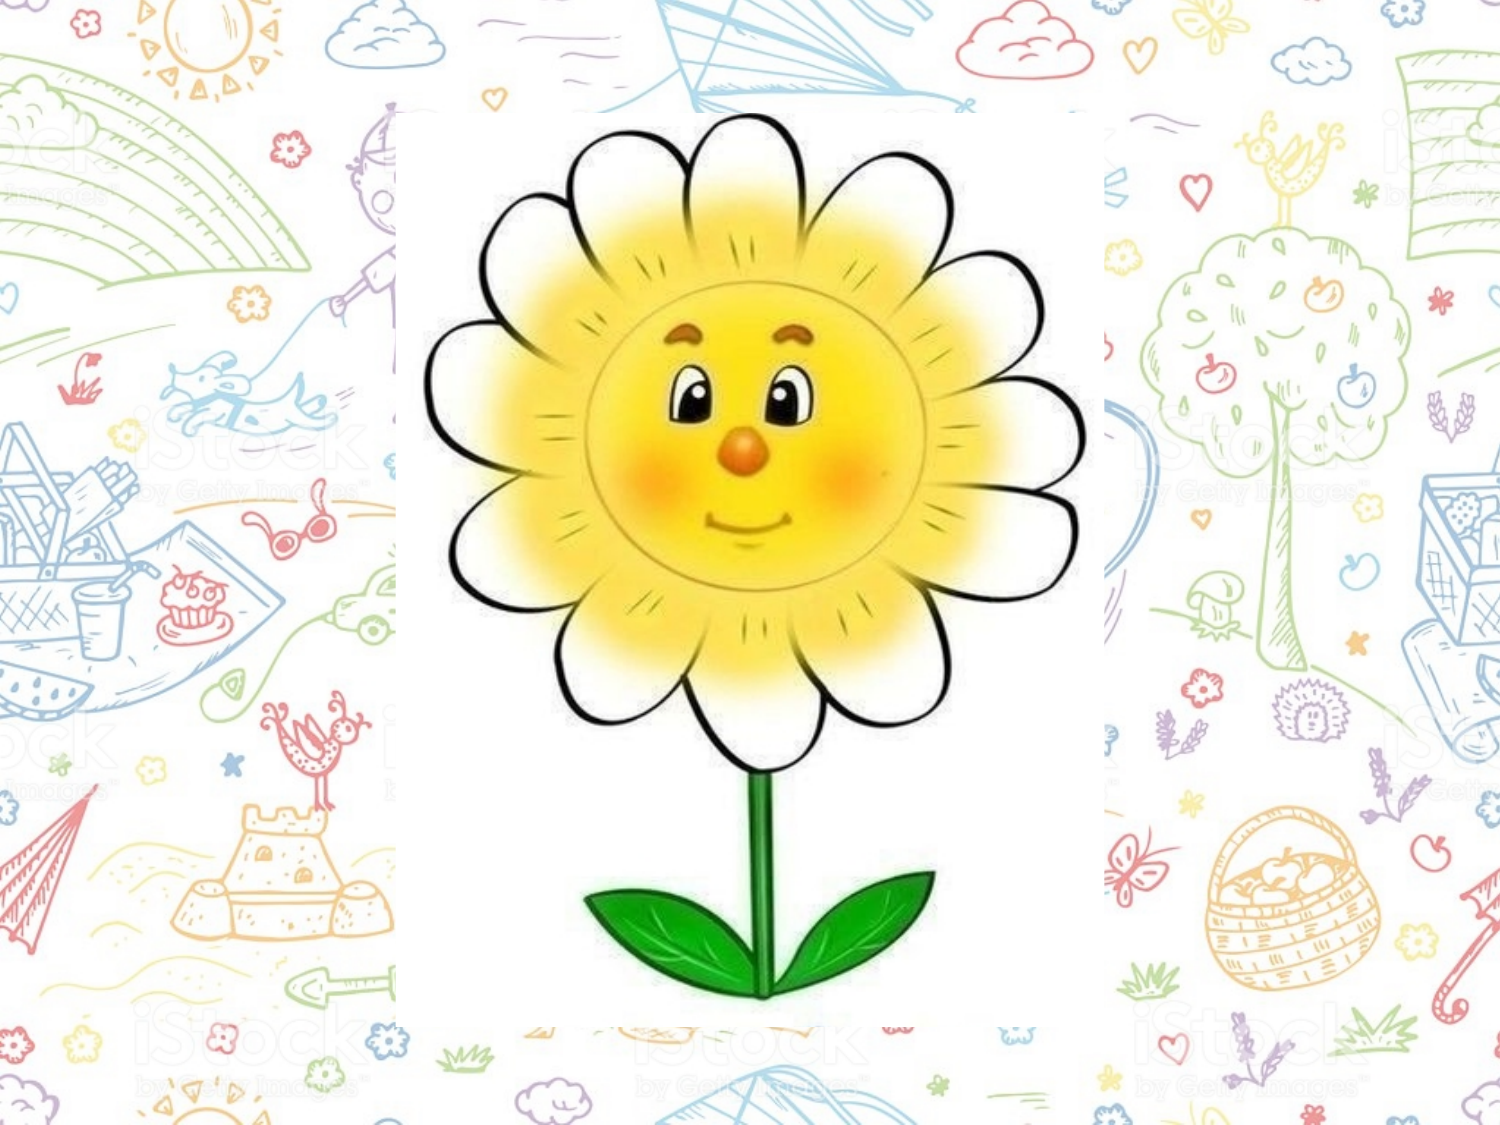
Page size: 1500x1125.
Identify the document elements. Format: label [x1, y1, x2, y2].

list [395, 113, 1105, 1027]
